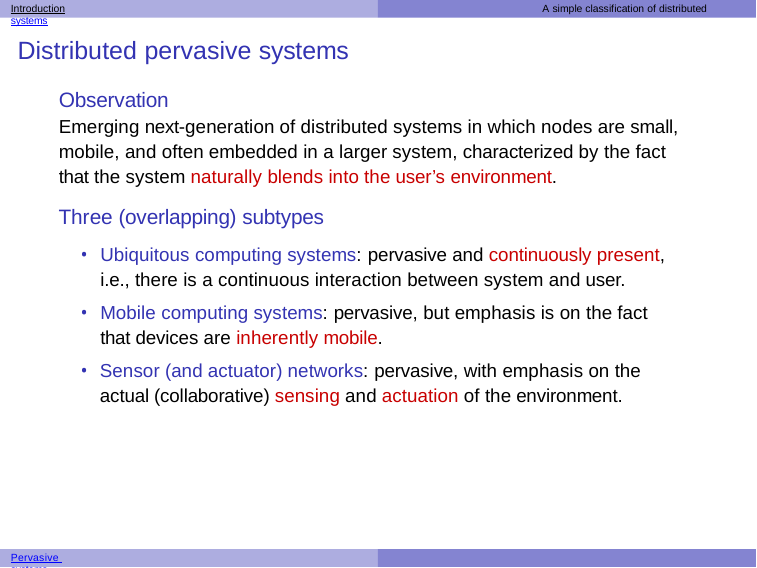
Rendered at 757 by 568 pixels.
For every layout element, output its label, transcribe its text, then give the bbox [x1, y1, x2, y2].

text_box Observation Emerging next-generation of distributed systems in which nodes are small, mobile, and often embedded in a larger system, characterized by the fact that the system naturally blends into the user’s environment. Three (overlapping) subtypes Ubiquitous computing systems: pervasive and continuously present, i.e., there is a continuous interaction between system and user. Mobile computing systems: pervasive, but emphasis is on the fact that devices are inherently mobile. Sensor (and actuator) networks: pervasive, with emphasis on the actual (collaborative) sensing and actuation of the environment. [54, 81, 703, 407]
title Distributed pervasive systems [15, 32, 418, 130]
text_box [0, 548, 757, 568]
text_box Introduction A simple classification of distributed systems [8, 0, 748, 27]
